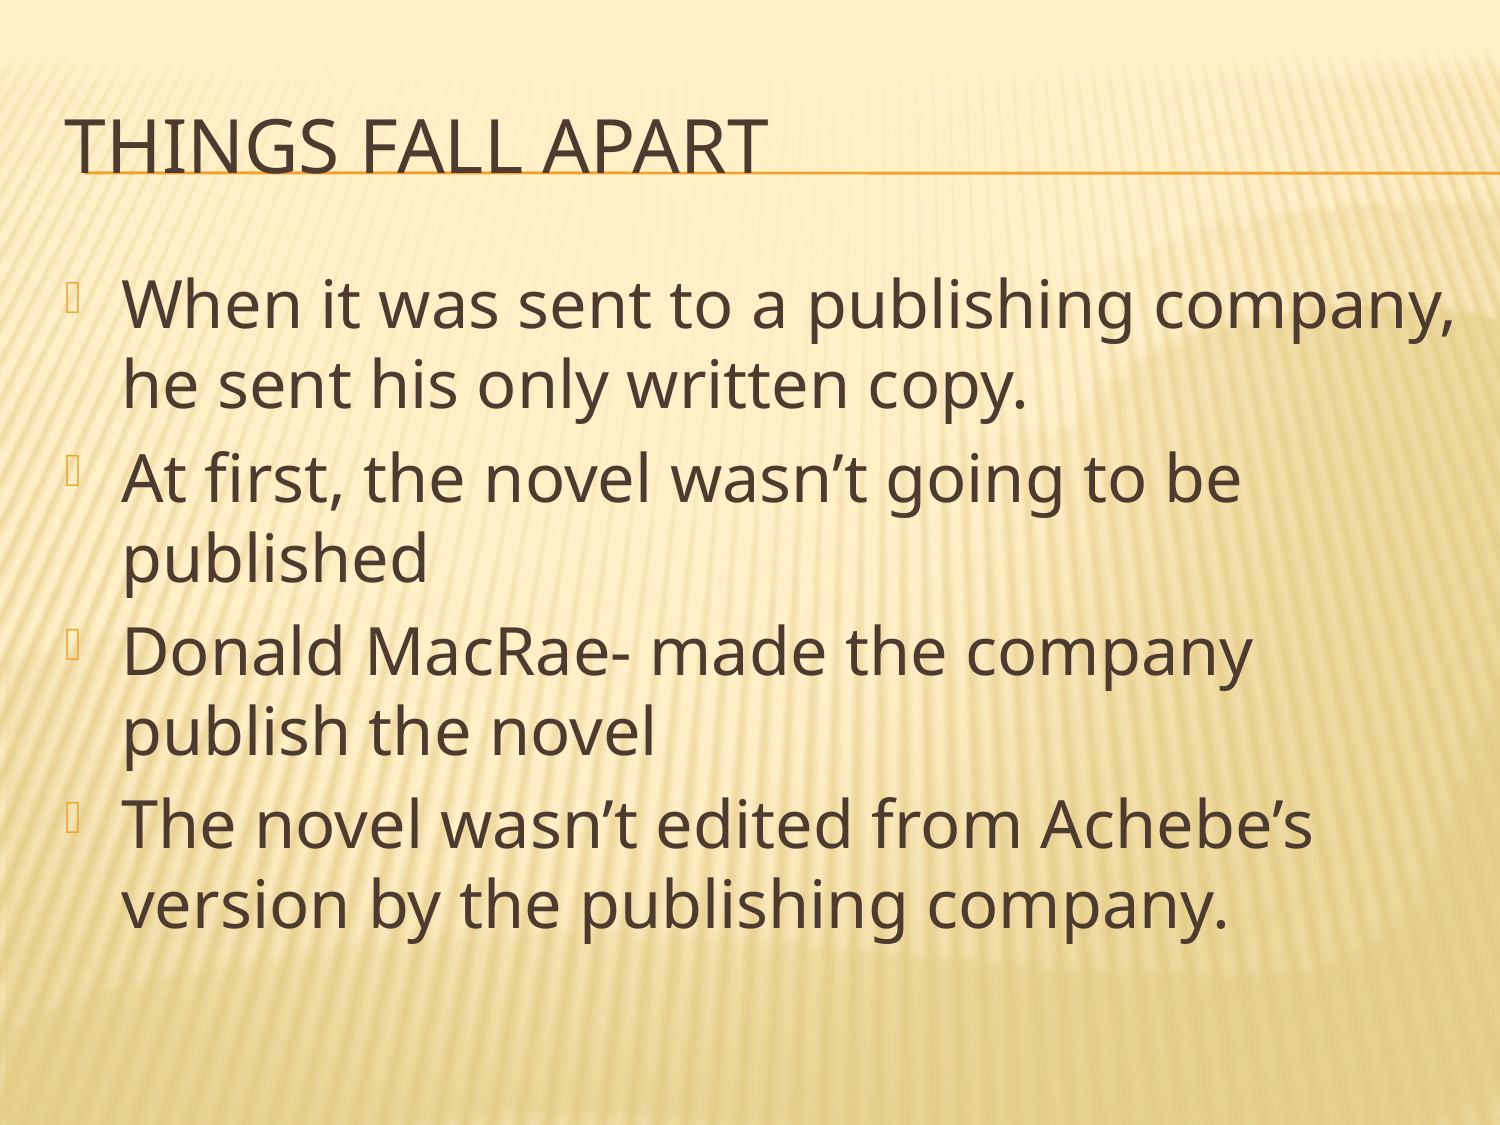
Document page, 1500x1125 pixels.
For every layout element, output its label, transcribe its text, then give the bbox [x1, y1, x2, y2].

title Things Fall Apart [50, 75, 1475, 213]
list When it was sent to a publishing company, he sent his only written copy. At first, the novel wasn’t going to be published Donald MacRae- made the company publish the novel The novel wasn’t edited from Achebe’s version by the publishing company. [50, 254, 1475, 998]
